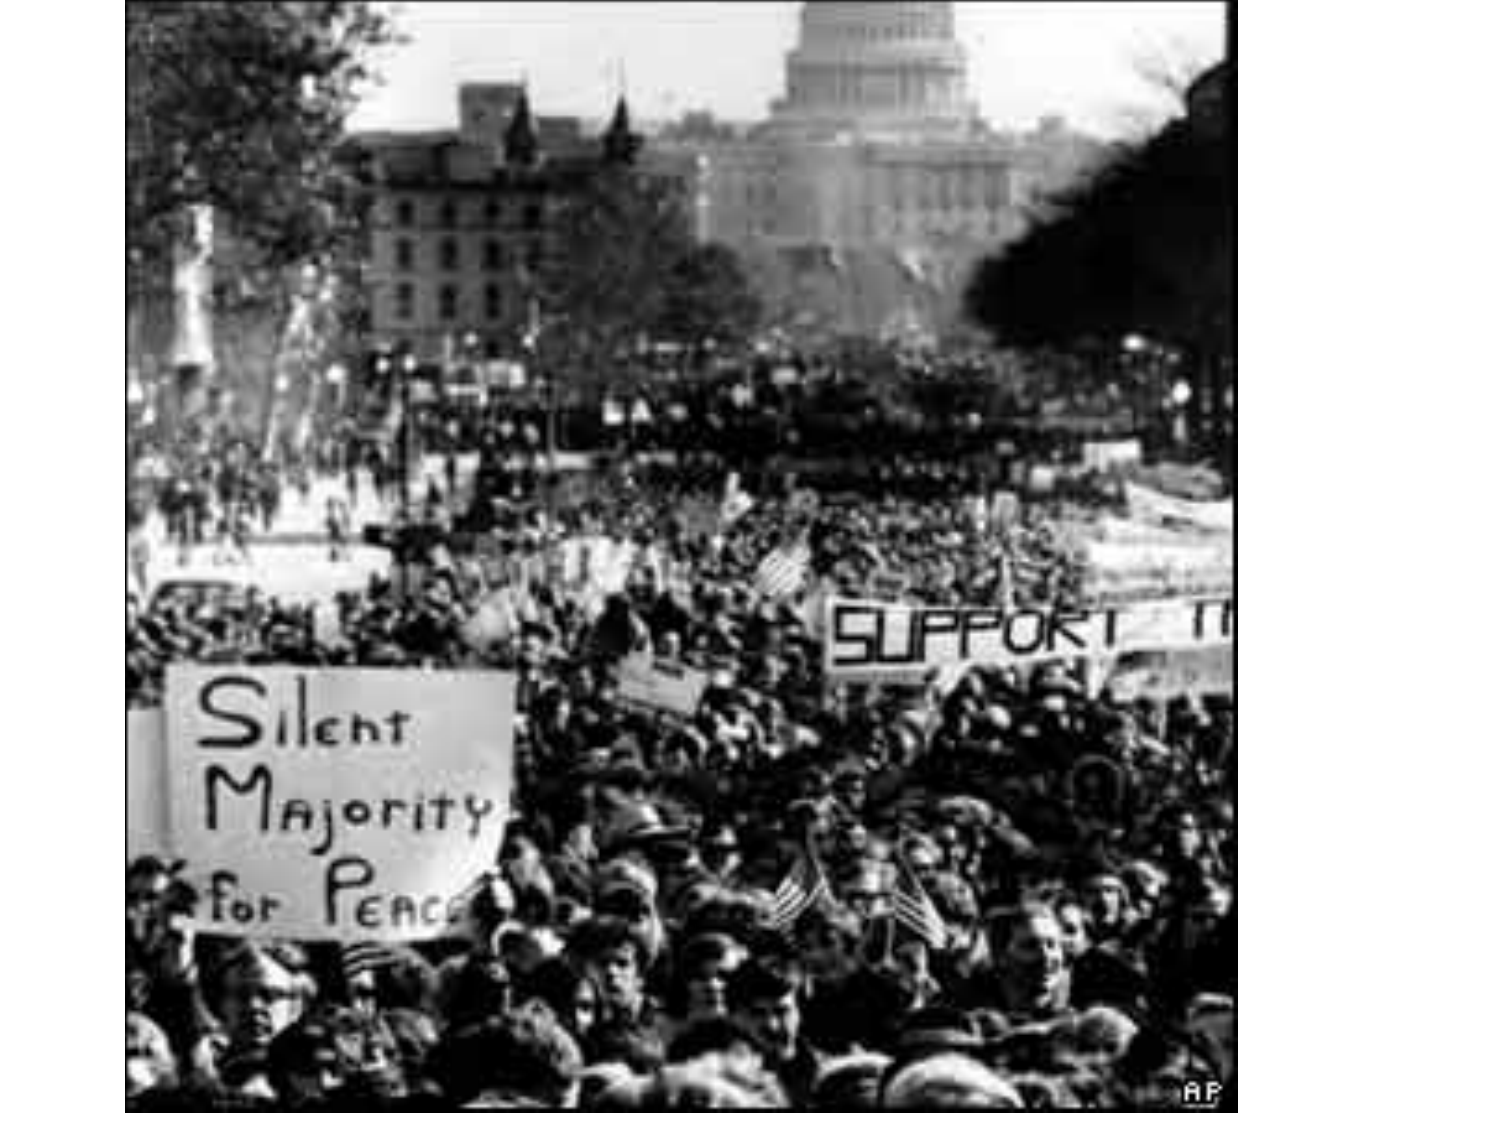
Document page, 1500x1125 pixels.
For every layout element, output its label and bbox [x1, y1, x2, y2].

picture [124, 0, 1238, 1113]
